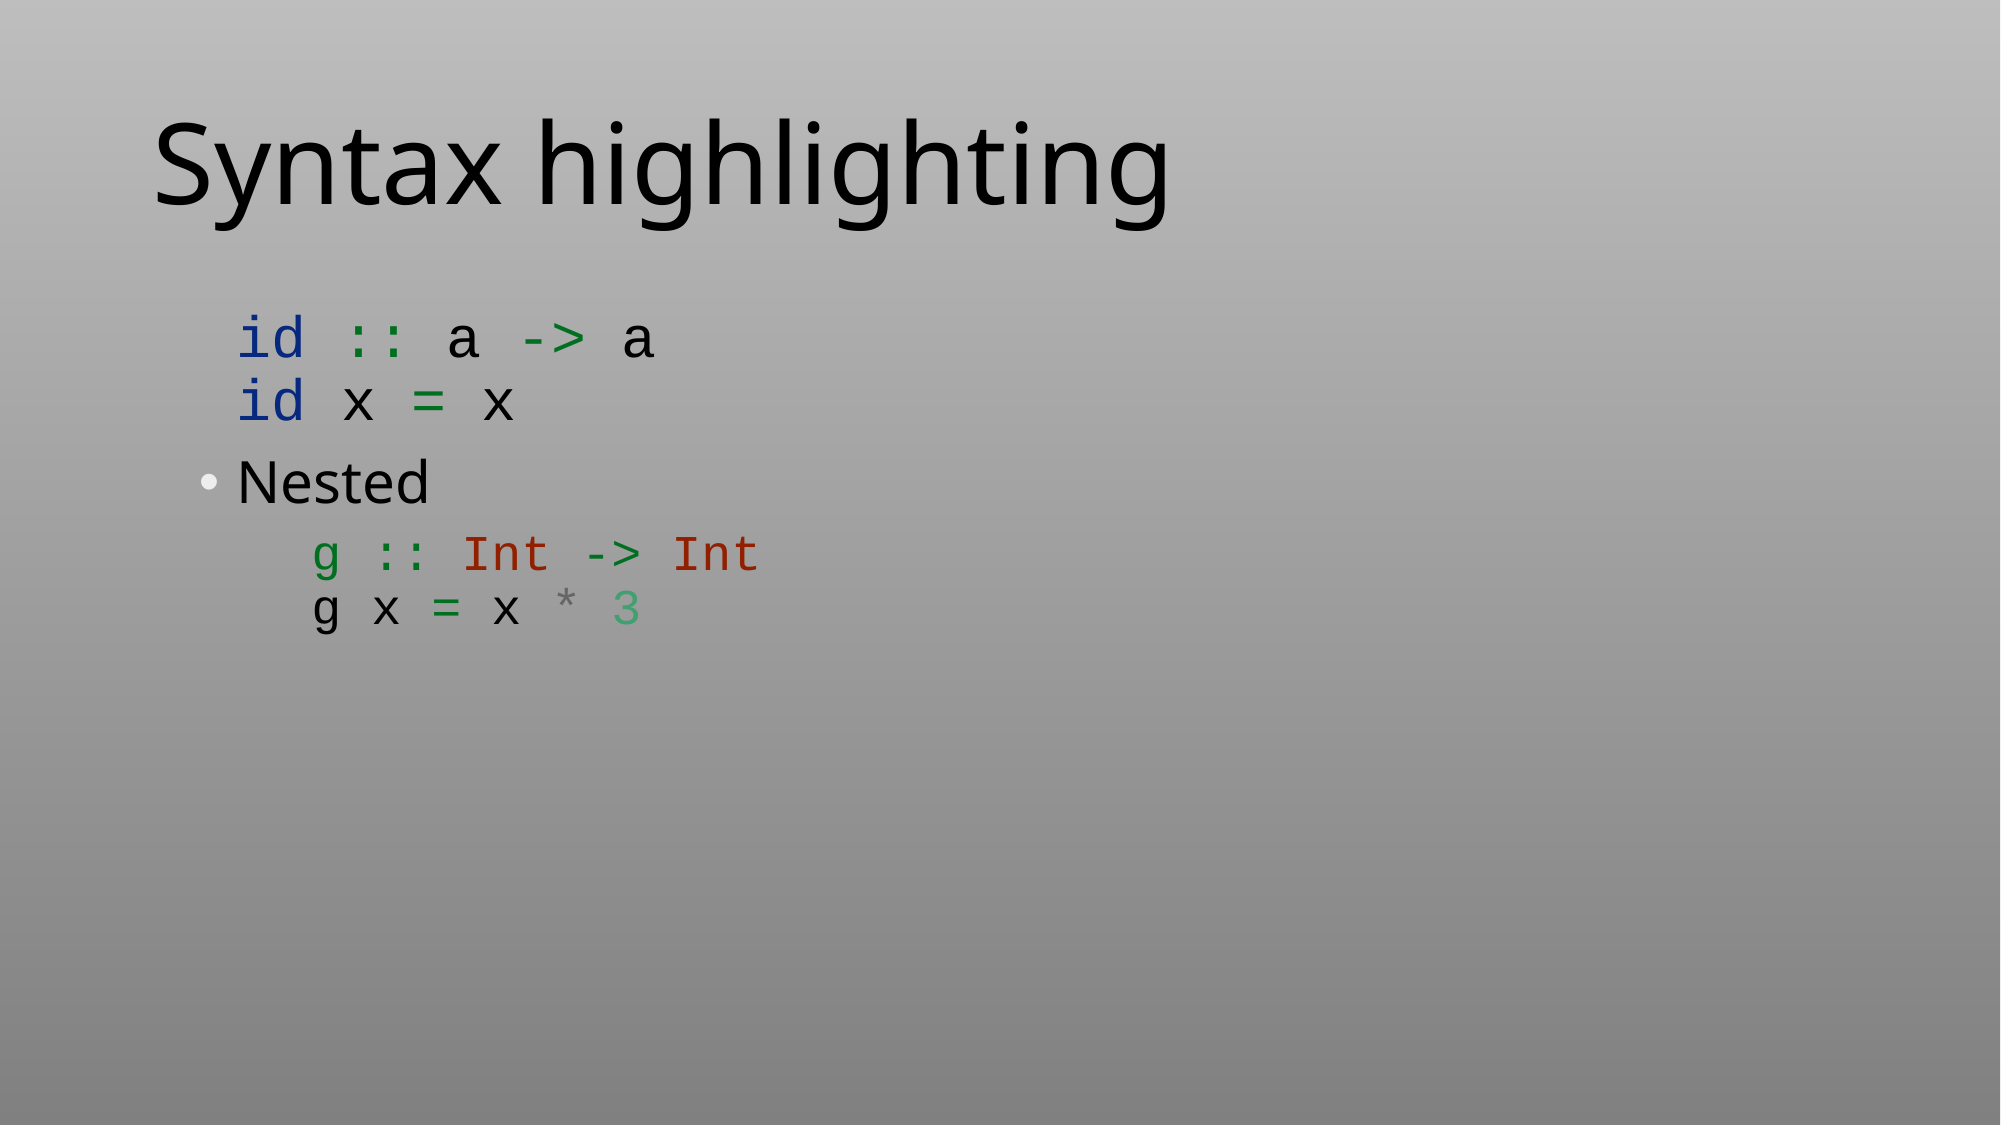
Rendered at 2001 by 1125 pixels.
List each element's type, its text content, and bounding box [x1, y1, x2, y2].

title Syntax highlighting [137, 59, 1863, 278]
picture [0, 0, 2001, 1125]
list id :: a -> a id x = x Nested g :: Int -> Int g x = x * 3 [183, 299, 1863, 1014]
